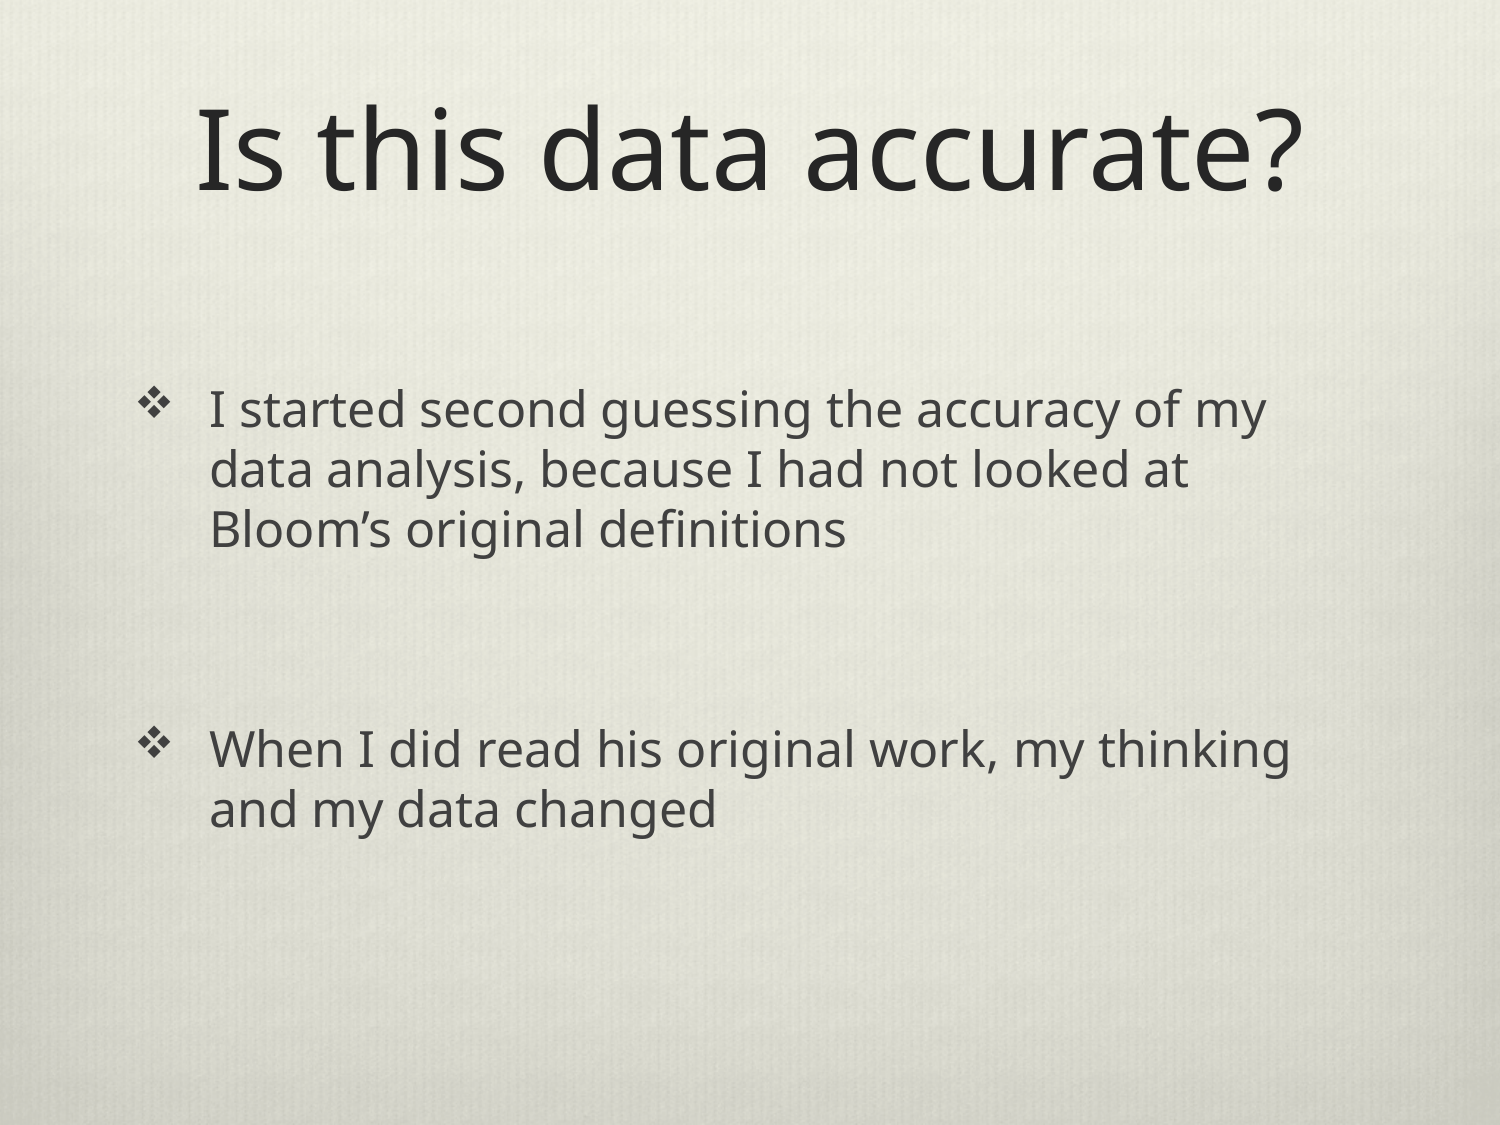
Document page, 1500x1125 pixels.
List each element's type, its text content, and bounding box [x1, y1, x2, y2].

list I started second guessing the accuracy of my data analysis, because I had not looked at Bloom’s original definitions When I did read his original work, my thinking and my data changed [119, 260, 1381, 1011]
title Is this data accurate? [119, 51, 1381, 240]
